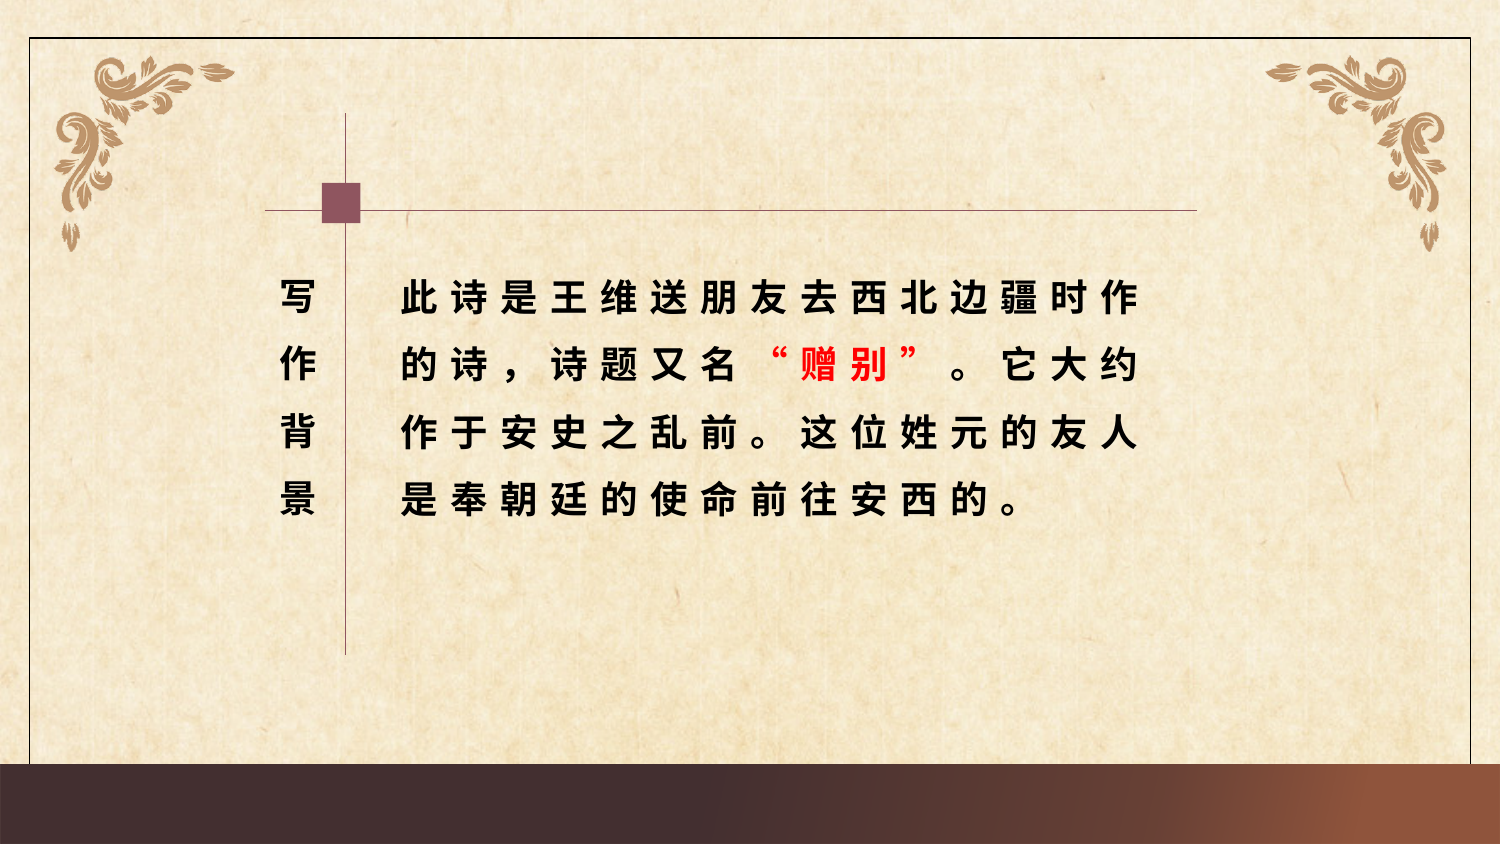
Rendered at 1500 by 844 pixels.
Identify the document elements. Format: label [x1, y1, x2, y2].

picture [0, 0, 1500, 844]
text_box [264, 112, 1197, 656]
